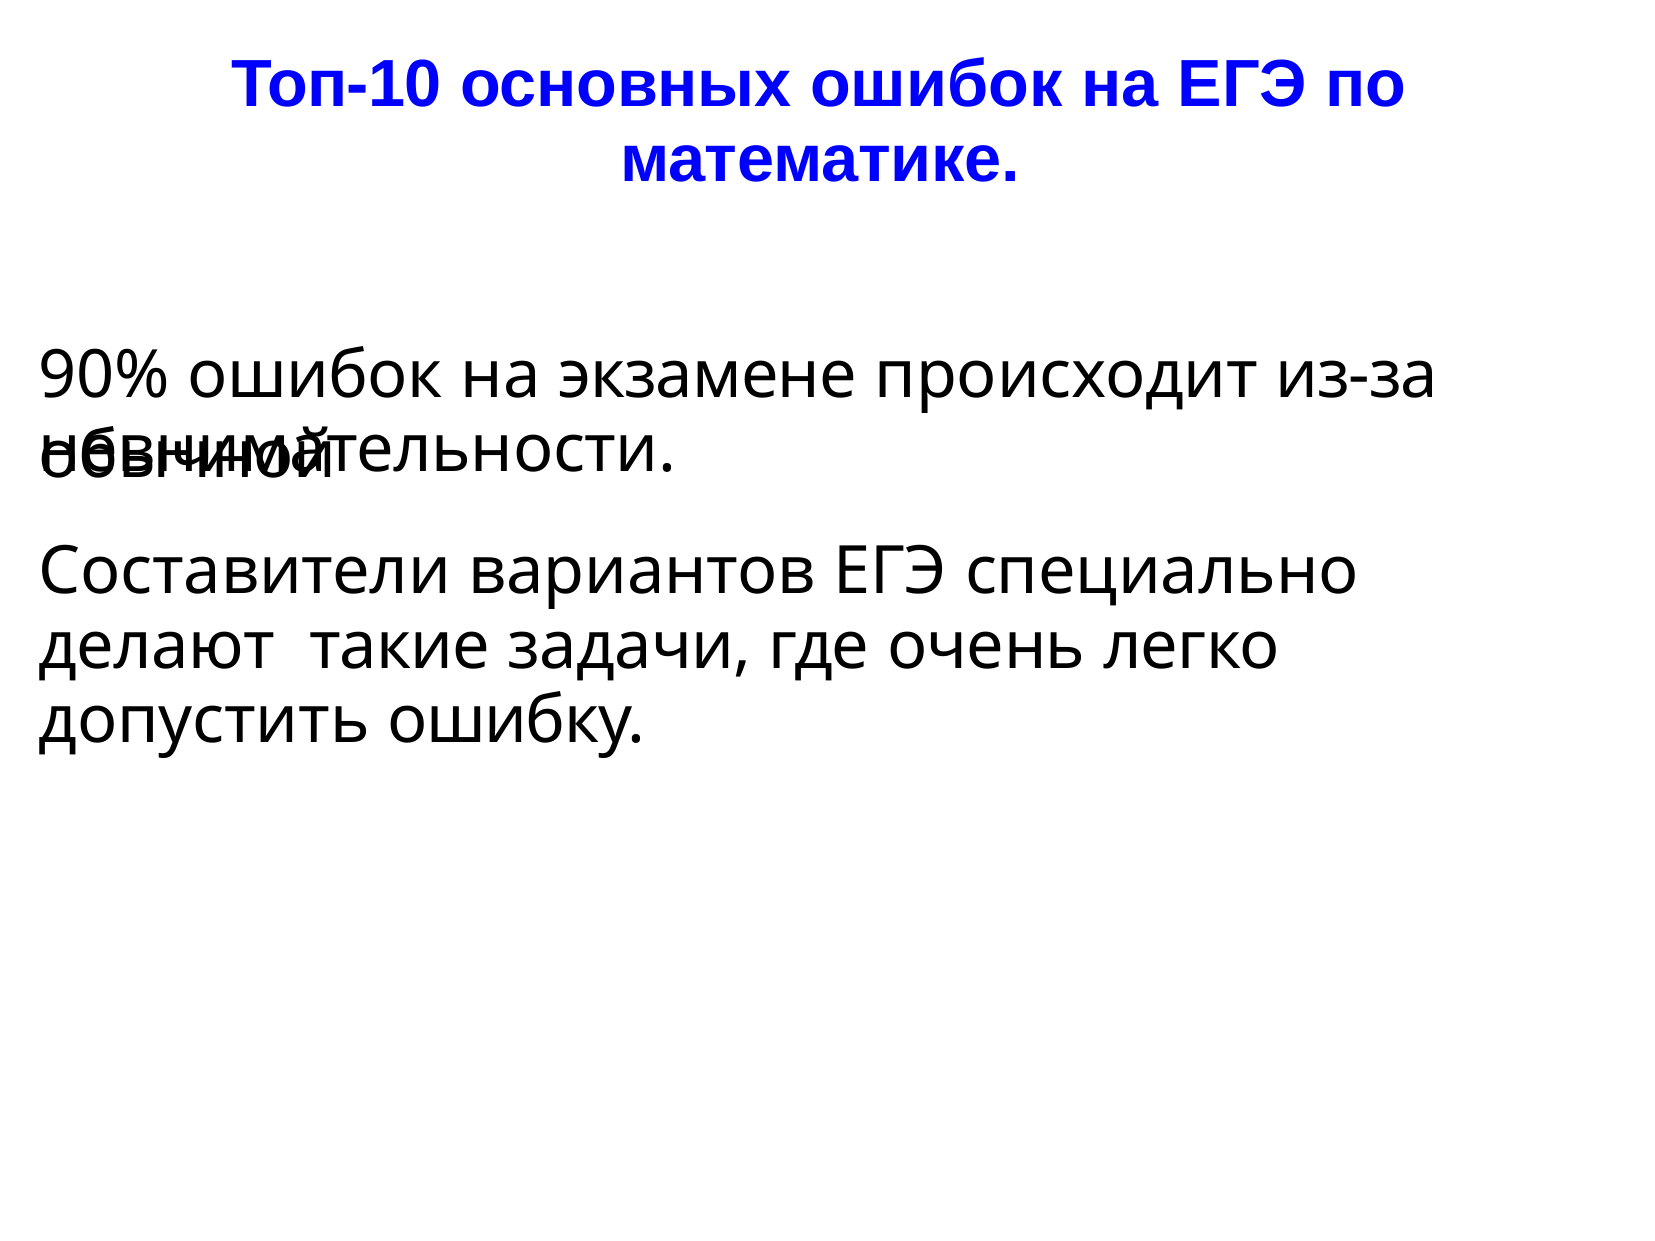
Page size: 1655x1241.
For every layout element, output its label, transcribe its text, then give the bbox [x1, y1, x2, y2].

text_box 90% ошибок на экзамене происходит из-за обычной [36, 328, 1655, 491]
list невнимательности. Составители вариантов ЕГЭ специально делают такие задачи, где очень легко допустить ошибку. [36, 362, 1560, 1110]
title Топ-10 основных ошибок на ЕГЭ по математике. [29, 18, 1625, 254]
